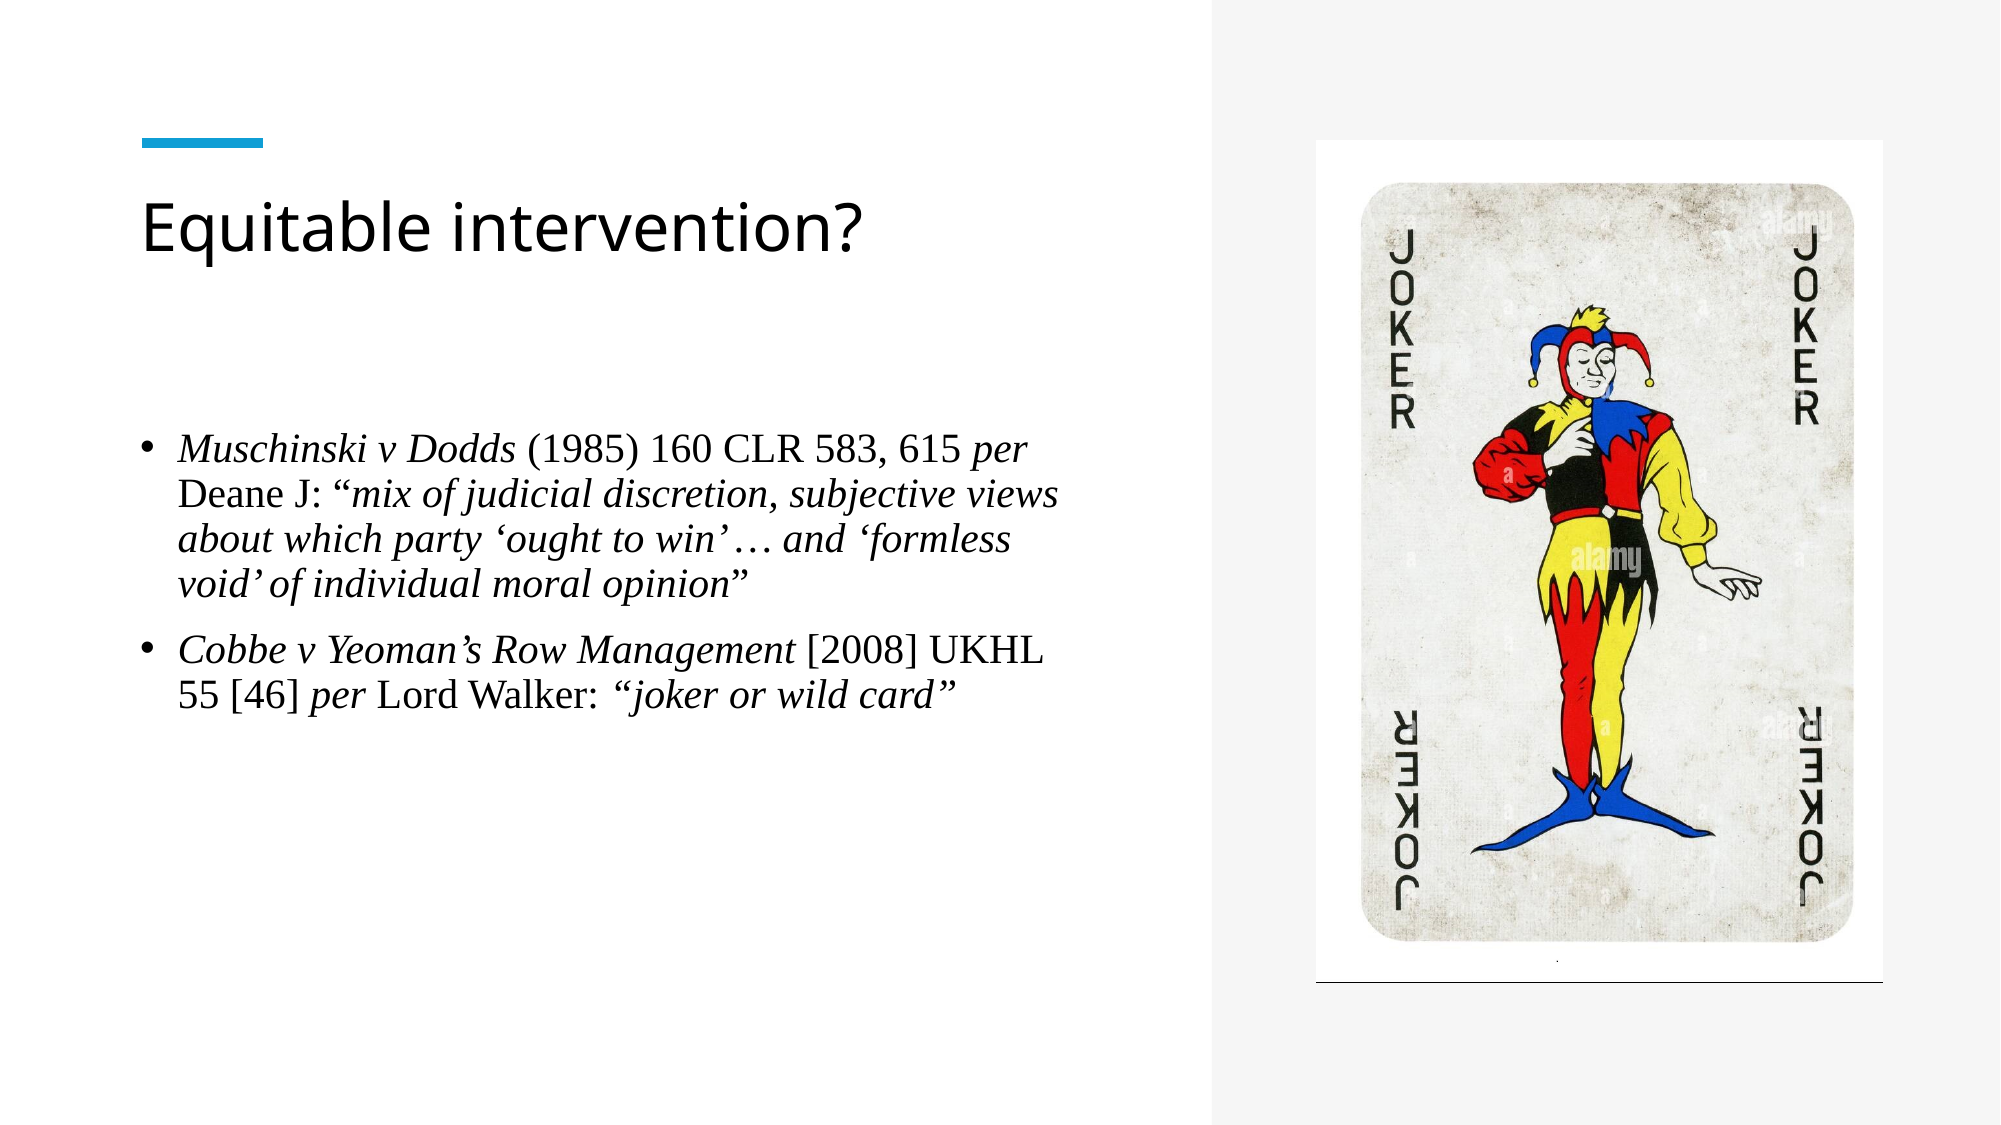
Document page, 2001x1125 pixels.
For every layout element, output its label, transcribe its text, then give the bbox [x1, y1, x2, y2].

picture [1315, 140, 1884, 984]
list Muschinski v Dodds (1985) 160 CLR 583, 615 per Deane J: “mix of judicial discretion, subjective views about which party ‘ought to win’ … and ‘formless void’ of individual moral opinion” Cobbe v Yeoman’s Row Management [2008] UKHL 55 [46] per Lord Walker: “joker or wild card” [125, 418, 1075, 1010]
text_box [1210, 0, 2000, 1125]
title Equitable intervention? [125, 186, 1075, 417]
